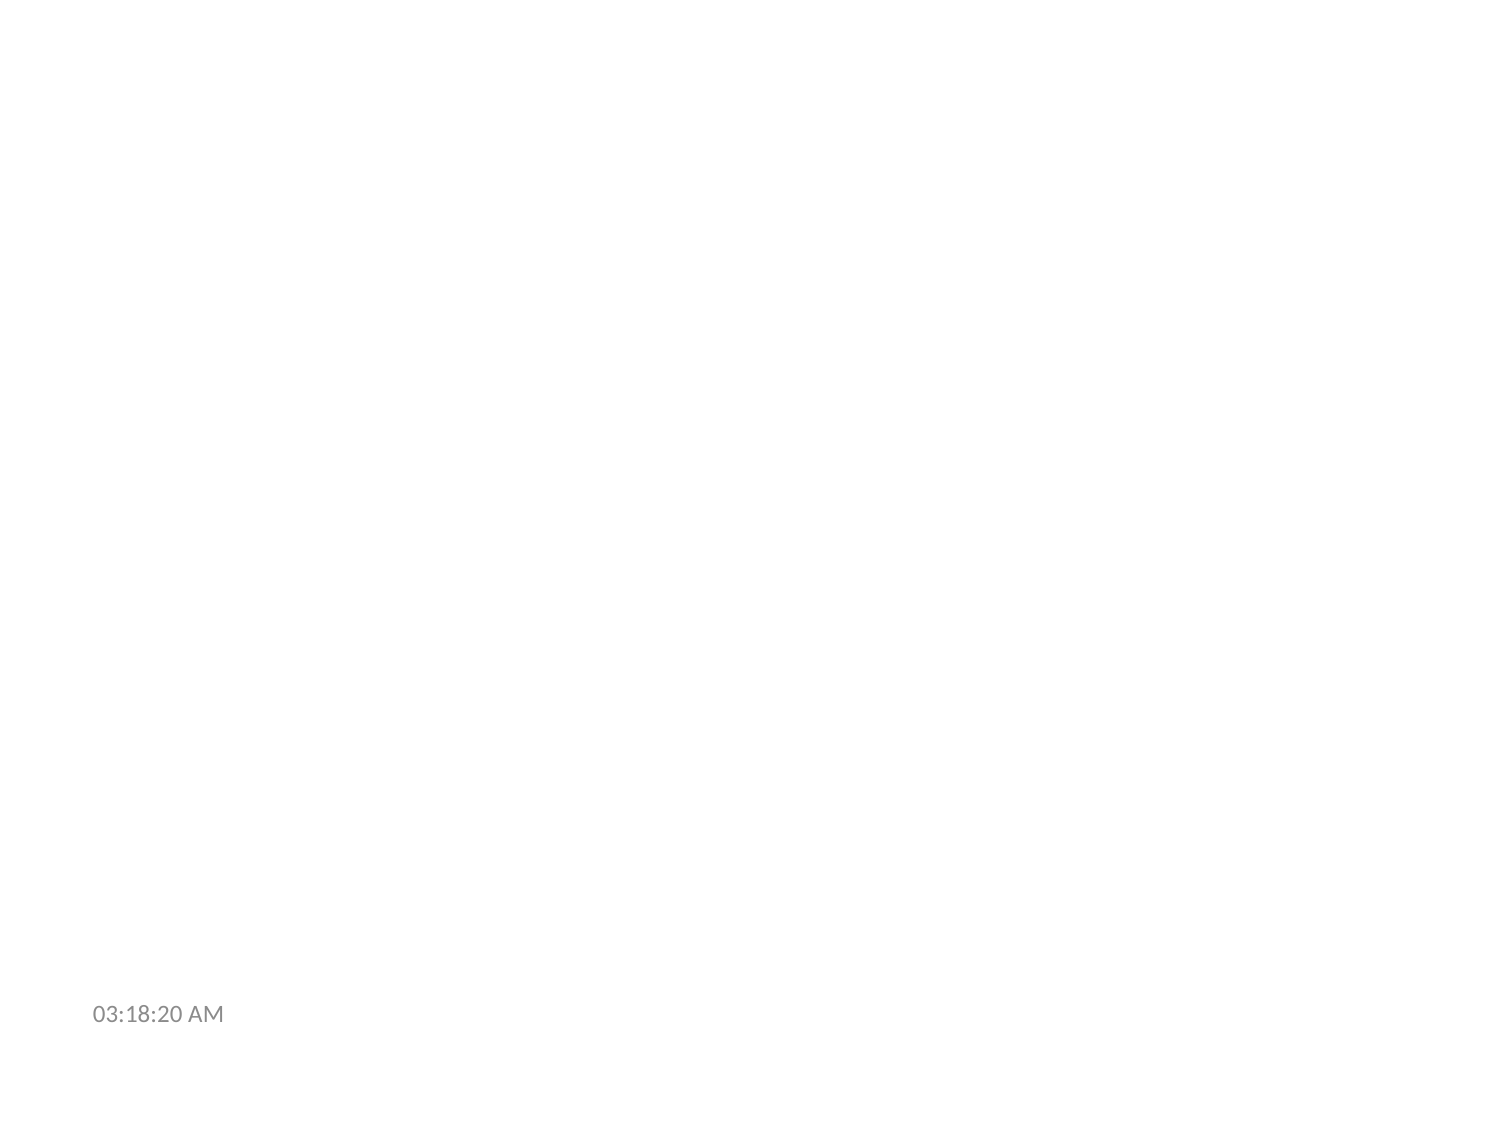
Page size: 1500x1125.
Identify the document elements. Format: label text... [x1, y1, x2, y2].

text_box 3:35:09 PM [77, 982, 428, 1043]
